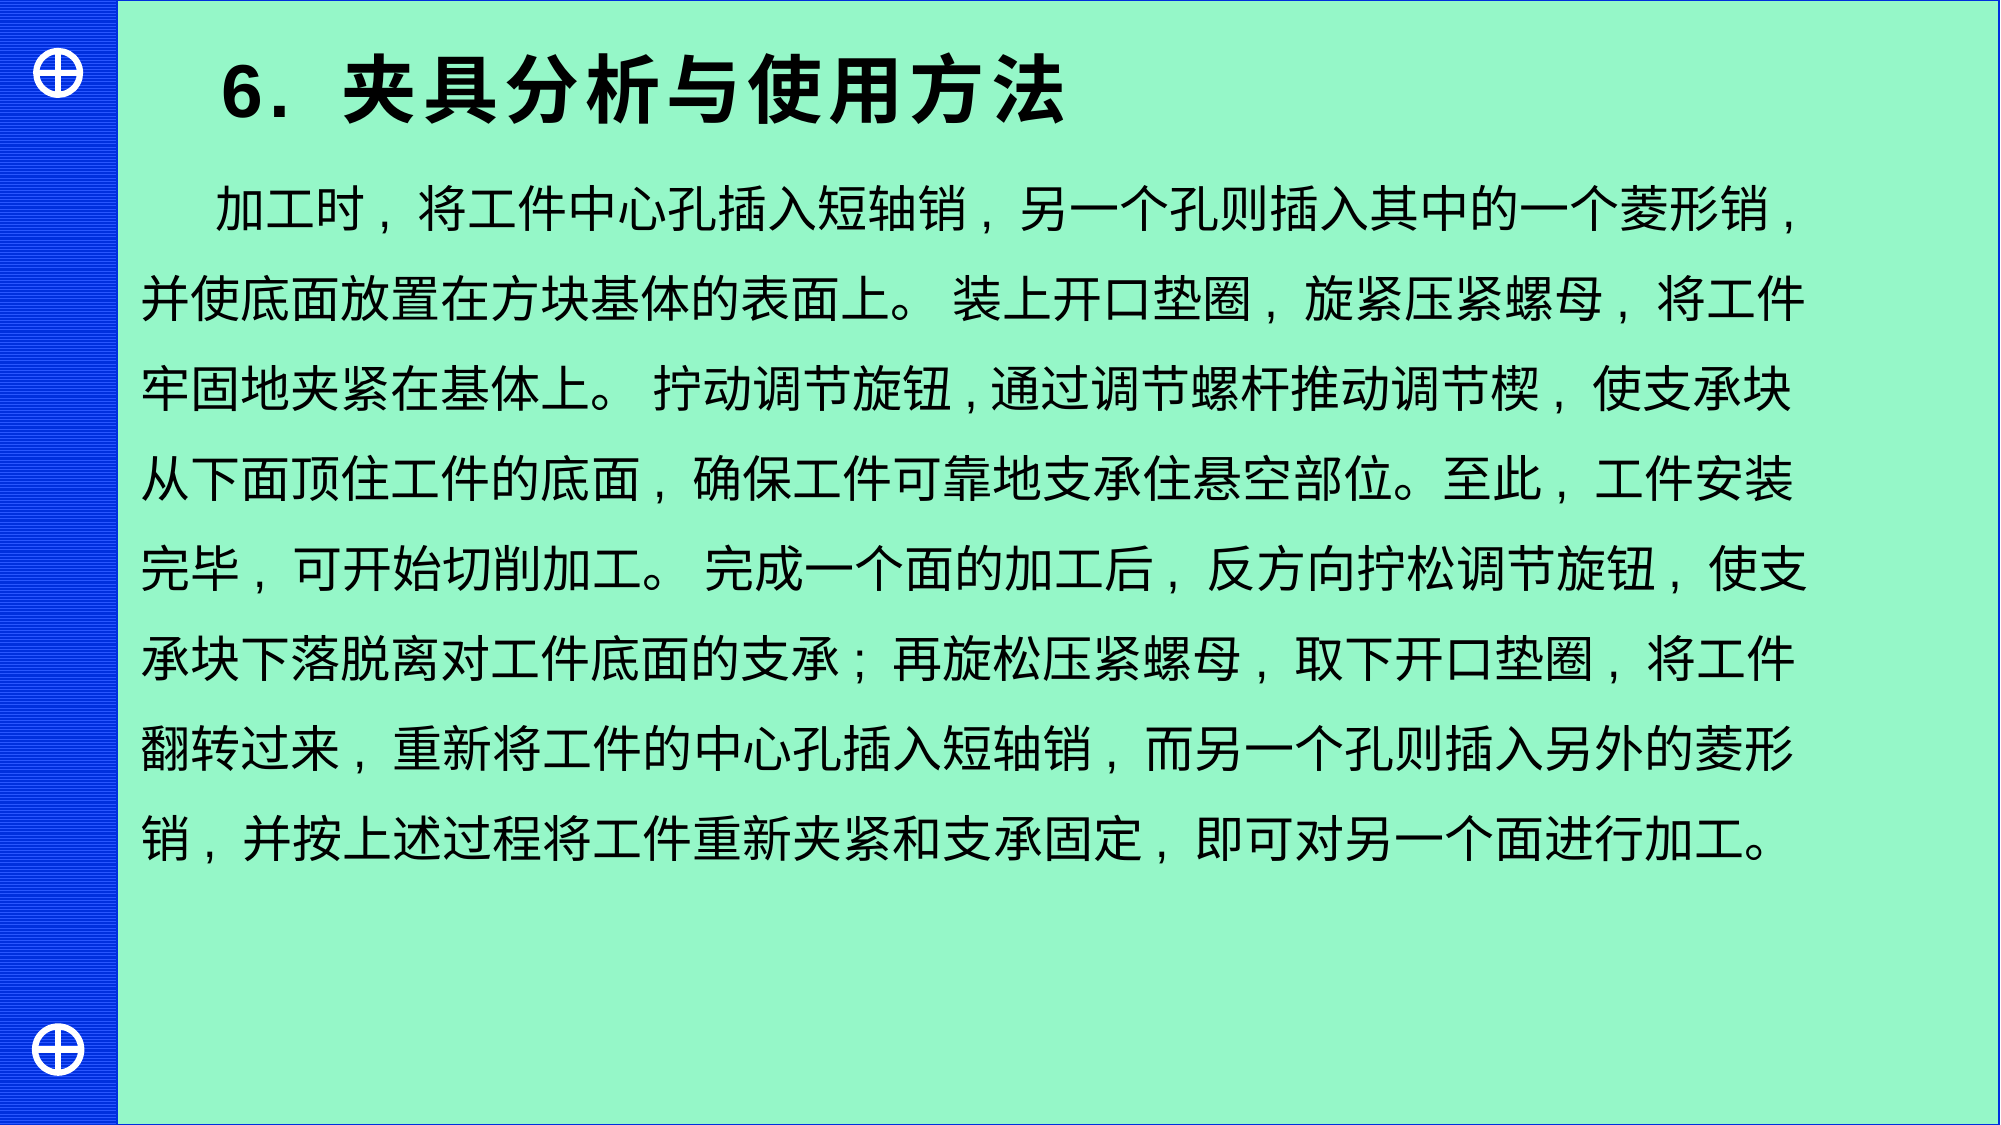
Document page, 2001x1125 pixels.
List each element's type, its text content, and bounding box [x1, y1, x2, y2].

text_box 6. 夹具分析与使用方法 [126, 18, 1414, 139]
text_box 加工时, 将工件中心孔插入短轴销, 另一个孔则插入其中的一个菱形销, 并使底面放置在方块基体的表面上。 装上开口垫圈, 旋紧压紧螺母, 将工件牢固地夹紧在基体上。 拧动调节旋钮,通过调节螺杆推动调节楔, 使支承块从下面顶住工件的底面, 确保工件可靠地支承住悬空部位。至此, 工件安装完毕, 可开始切削加工。 完成一个面的加工后, 反方向拧松调节旋钮, 使支承块下落脱离对工件底面的支承; 再旋松压紧螺母, 取下开口垫圈, 将工件翻转过来, 重新将工件的中心孔插入短轴销, 而另一个孔则插入另外的菱形销, 并按上述过程将工件重新夹紧和支承固定, 即可对另一个面进行加工。 [126, 139, 1833, 875]
